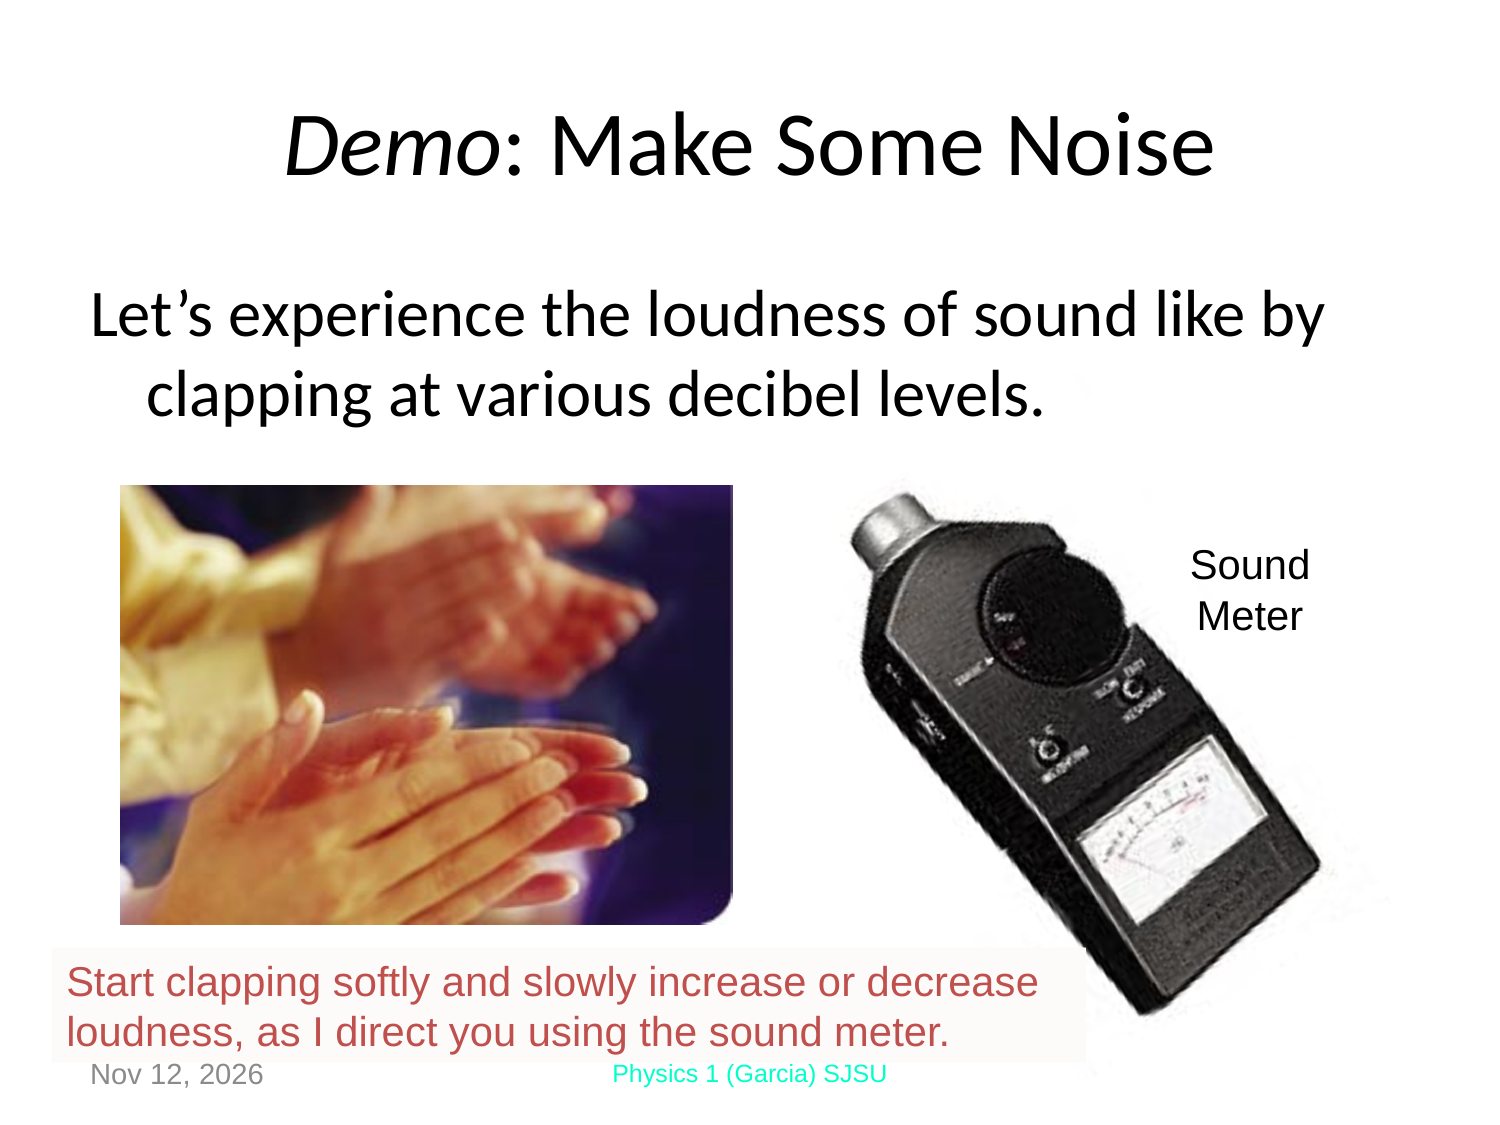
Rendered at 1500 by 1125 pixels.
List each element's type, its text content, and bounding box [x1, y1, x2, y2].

slide_number 4-Feb-15 [75, 1063, 425, 1103]
text_box Start clapping softly and slowly increase or decrease loudness, as I direct you using the sound meter. [51, 947, 1086, 1063]
footer Physics 1 (Garcia) SJSU [512, 1063, 988, 1103]
title Demo: Make Some Noise [75, 45, 1425, 233]
text_box Sound Meter [1267, 530, 1326, 646]
list Let’s experience the loudness of sound like by clapping at various decibel levels. [75, 262, 1425, 1005]
picture [879, 422, 1262, 1094]
picture [119, 485, 733, 926]
